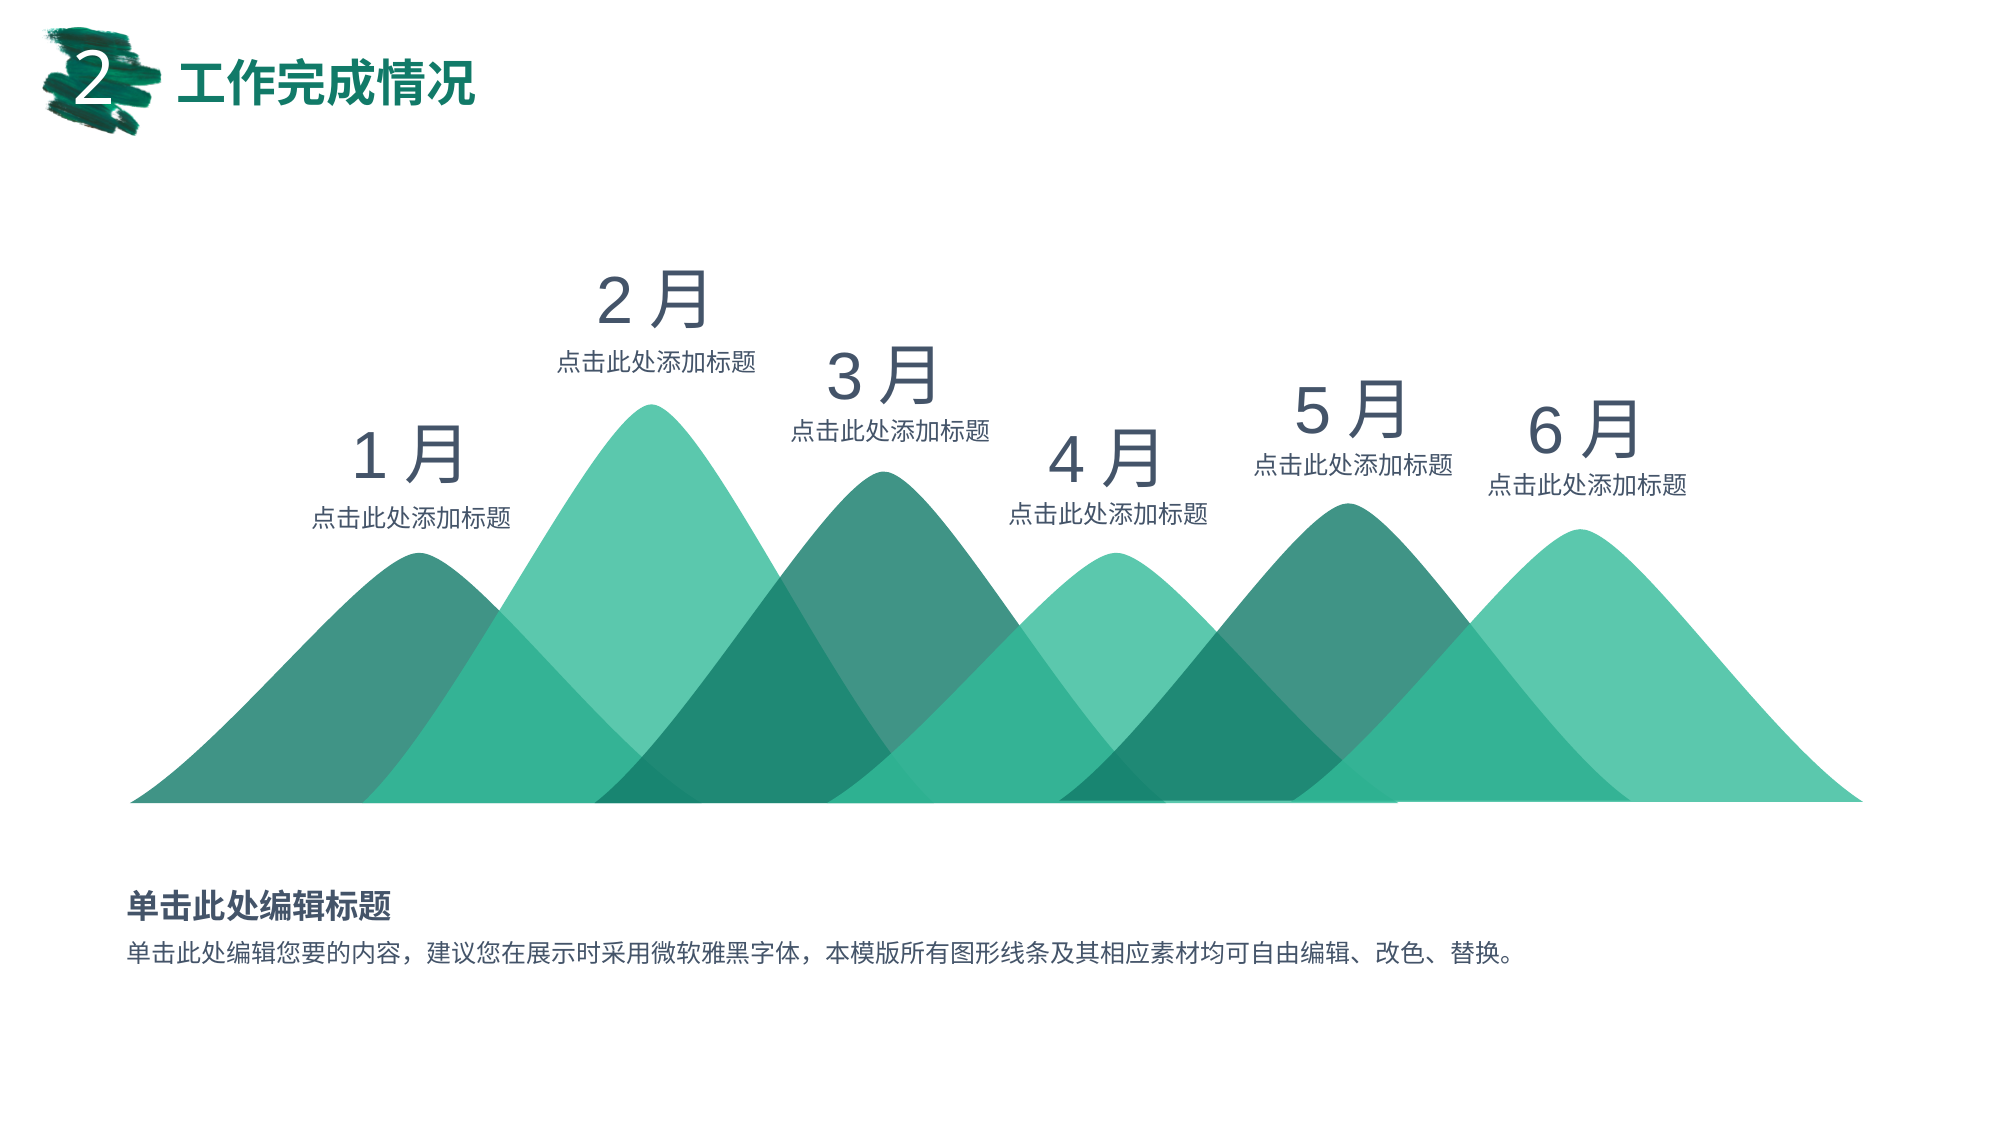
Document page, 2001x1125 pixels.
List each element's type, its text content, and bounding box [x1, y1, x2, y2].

text_box [129, 552, 499, 804]
text_box 点击此处添加标题 [278, 494, 545, 540]
text_box 2月 [581, 249, 732, 339]
text_box 6月 [1513, 379, 1663, 462]
text_box 点击此处添加标题 [1221, 442, 1487, 488]
text_box 单击此处编辑标题 [111, 870, 465, 933]
text_box 点击此处添加标题 [980, 491, 1236, 537]
text_box 4月 [1020, 408, 1197, 491]
text_box 点击此处添加标题 [757, 408, 1020, 453]
text_box [1291, 529, 1863, 802]
text_box [1059, 503, 1470, 801]
text_box 5月 [1279, 359, 1429, 442]
text_box 点击此处添加标题 [523, 339, 790, 385]
text_box [826, 552, 1399, 804]
text_box 1月 [336, 404, 486, 494]
text_box [594, 471, 1019, 804]
text_box 3月 [811, 325, 961, 408]
picture [42, 25, 163, 136]
text_box 单击此处编辑您要的内容，建议您在展示时采用微软雅黑字体，本模版所有图形线条及其相应素材均可自由编辑、改色、替换。 [111, 923, 1737, 975]
text_box 工作完成情况 [168, 43, 533, 119]
text_box [362, 404, 780, 804]
text_box 点击此处添加标题 [1454, 462, 1721, 508]
